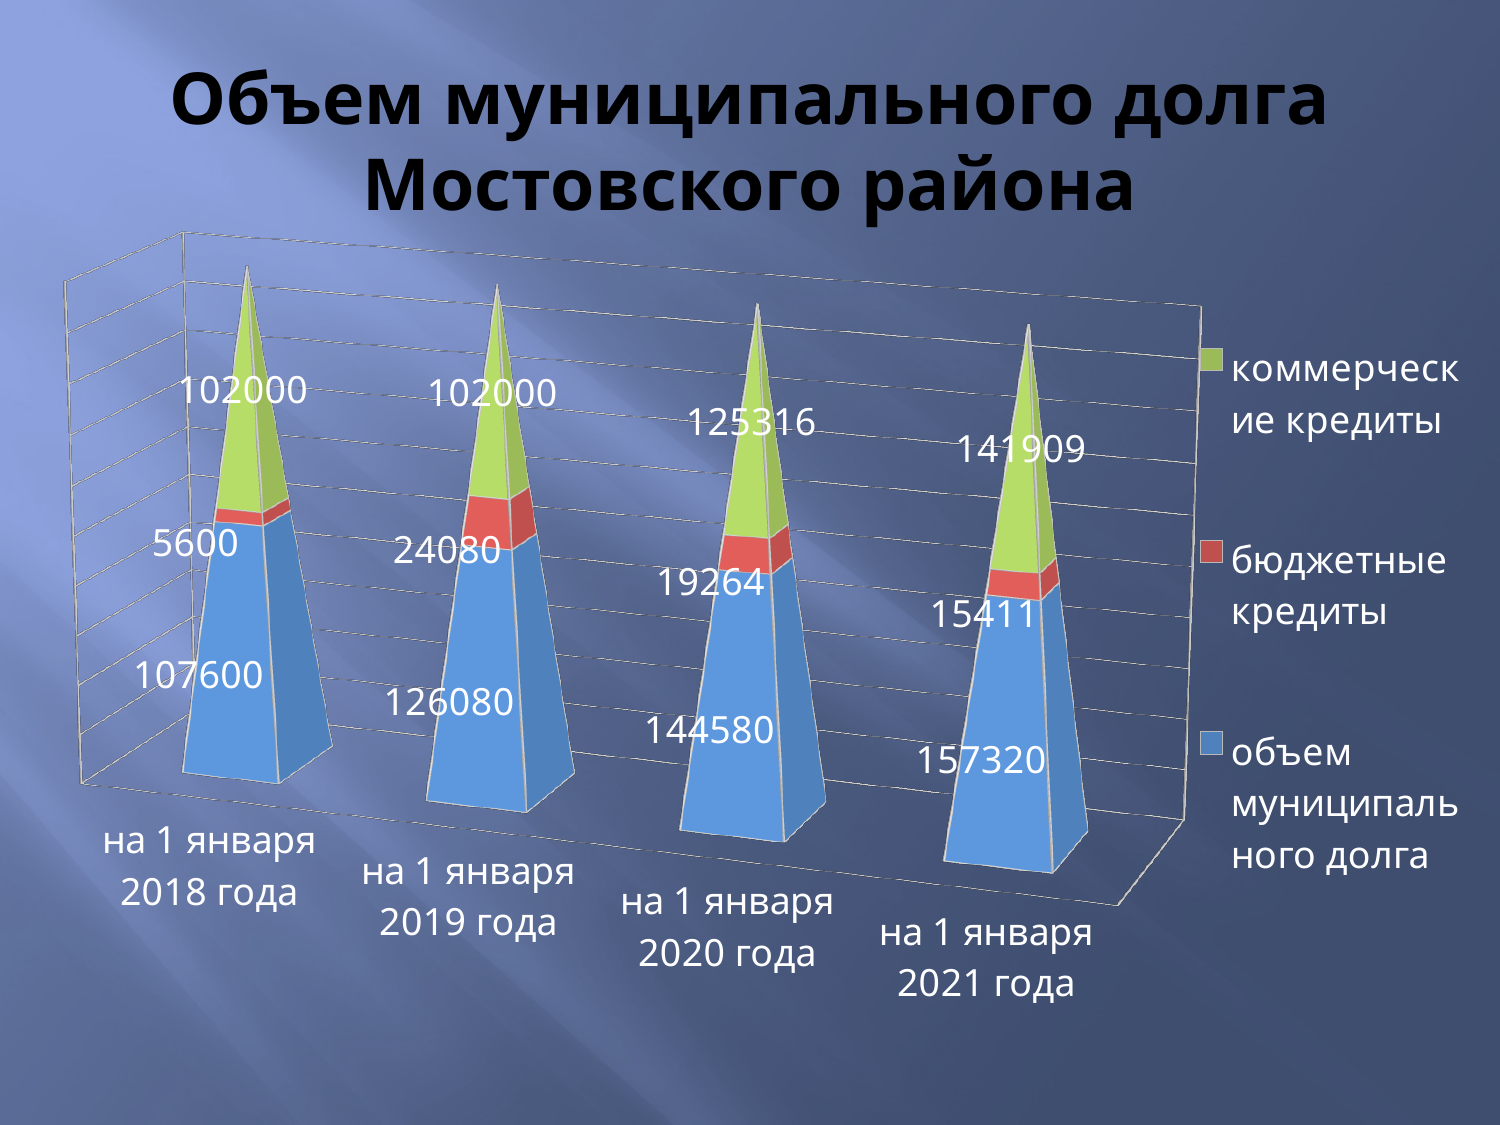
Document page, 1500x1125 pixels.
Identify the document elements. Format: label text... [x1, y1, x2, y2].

title Объем муниципального долга Мостовского района [75, 45, 1425, 219]
chart [17, 219, 1483, 1087]
